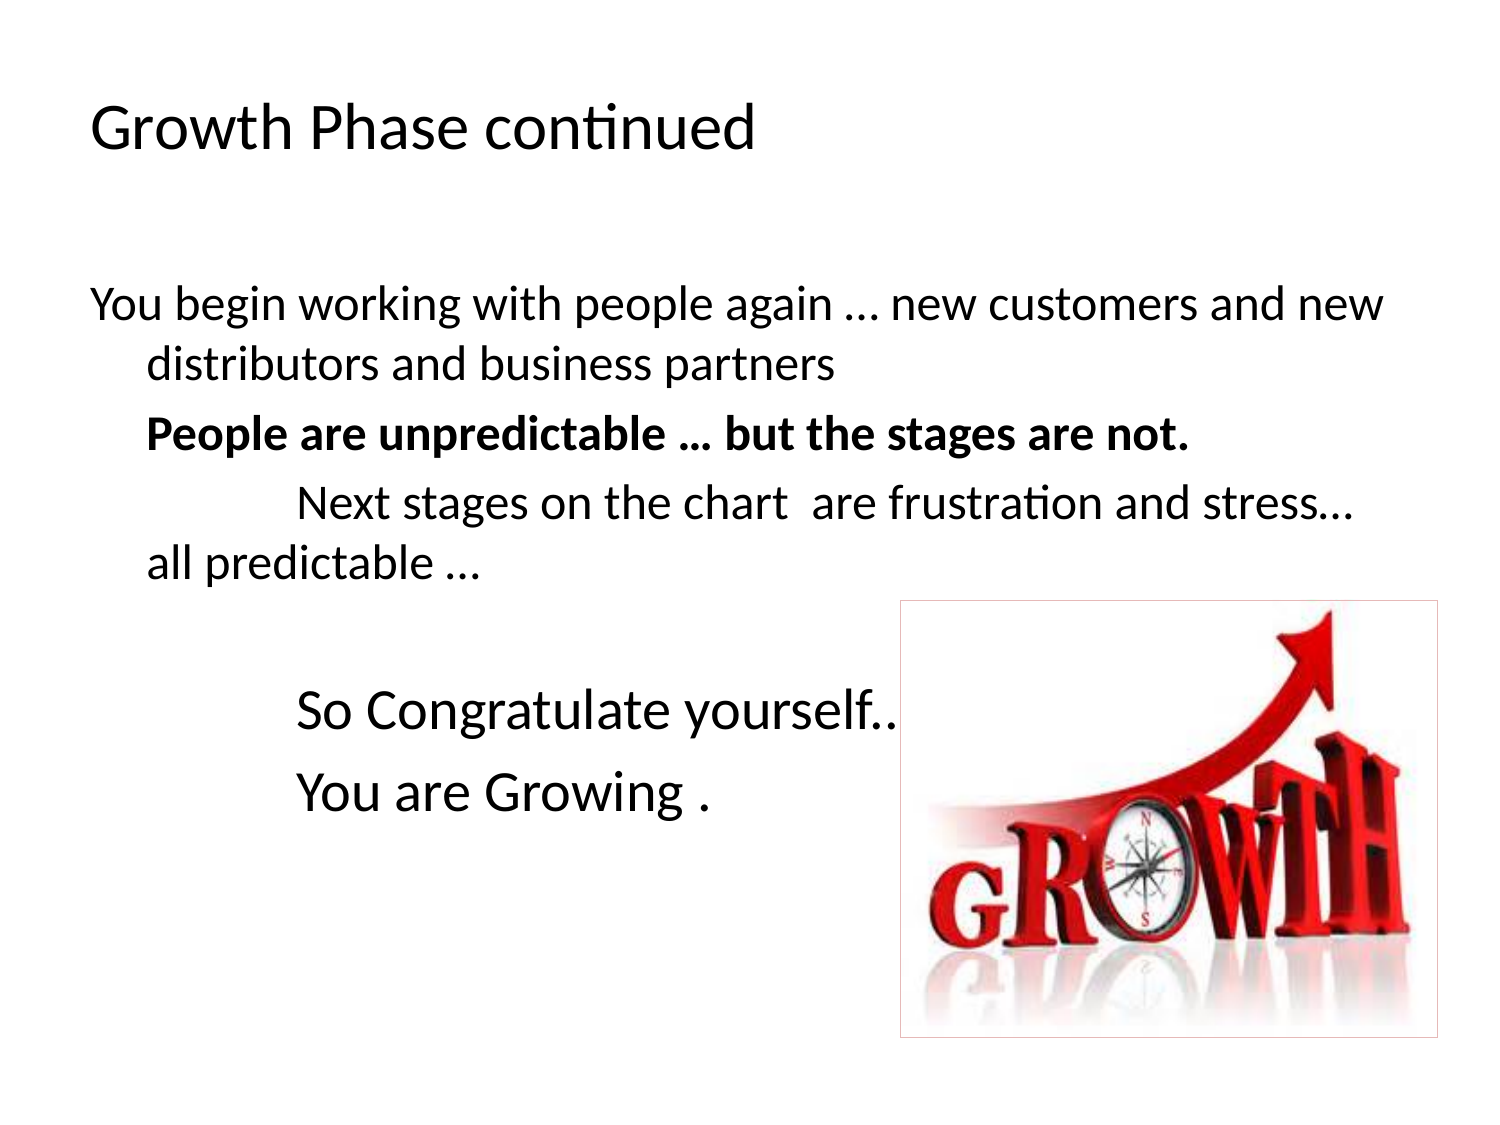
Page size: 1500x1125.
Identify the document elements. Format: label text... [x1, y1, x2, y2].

picture [899, 599, 1438, 1038]
title Growth Phase continued [75, 45, 800, 200]
list You begin working with people again … new customers and new distributors and business partners People are unpredictable … but the stages are not. Next stages on the chart are frustration and stress… all predictable … So Congratulate yourself.. You are Growing . [75, 262, 1425, 1005]
